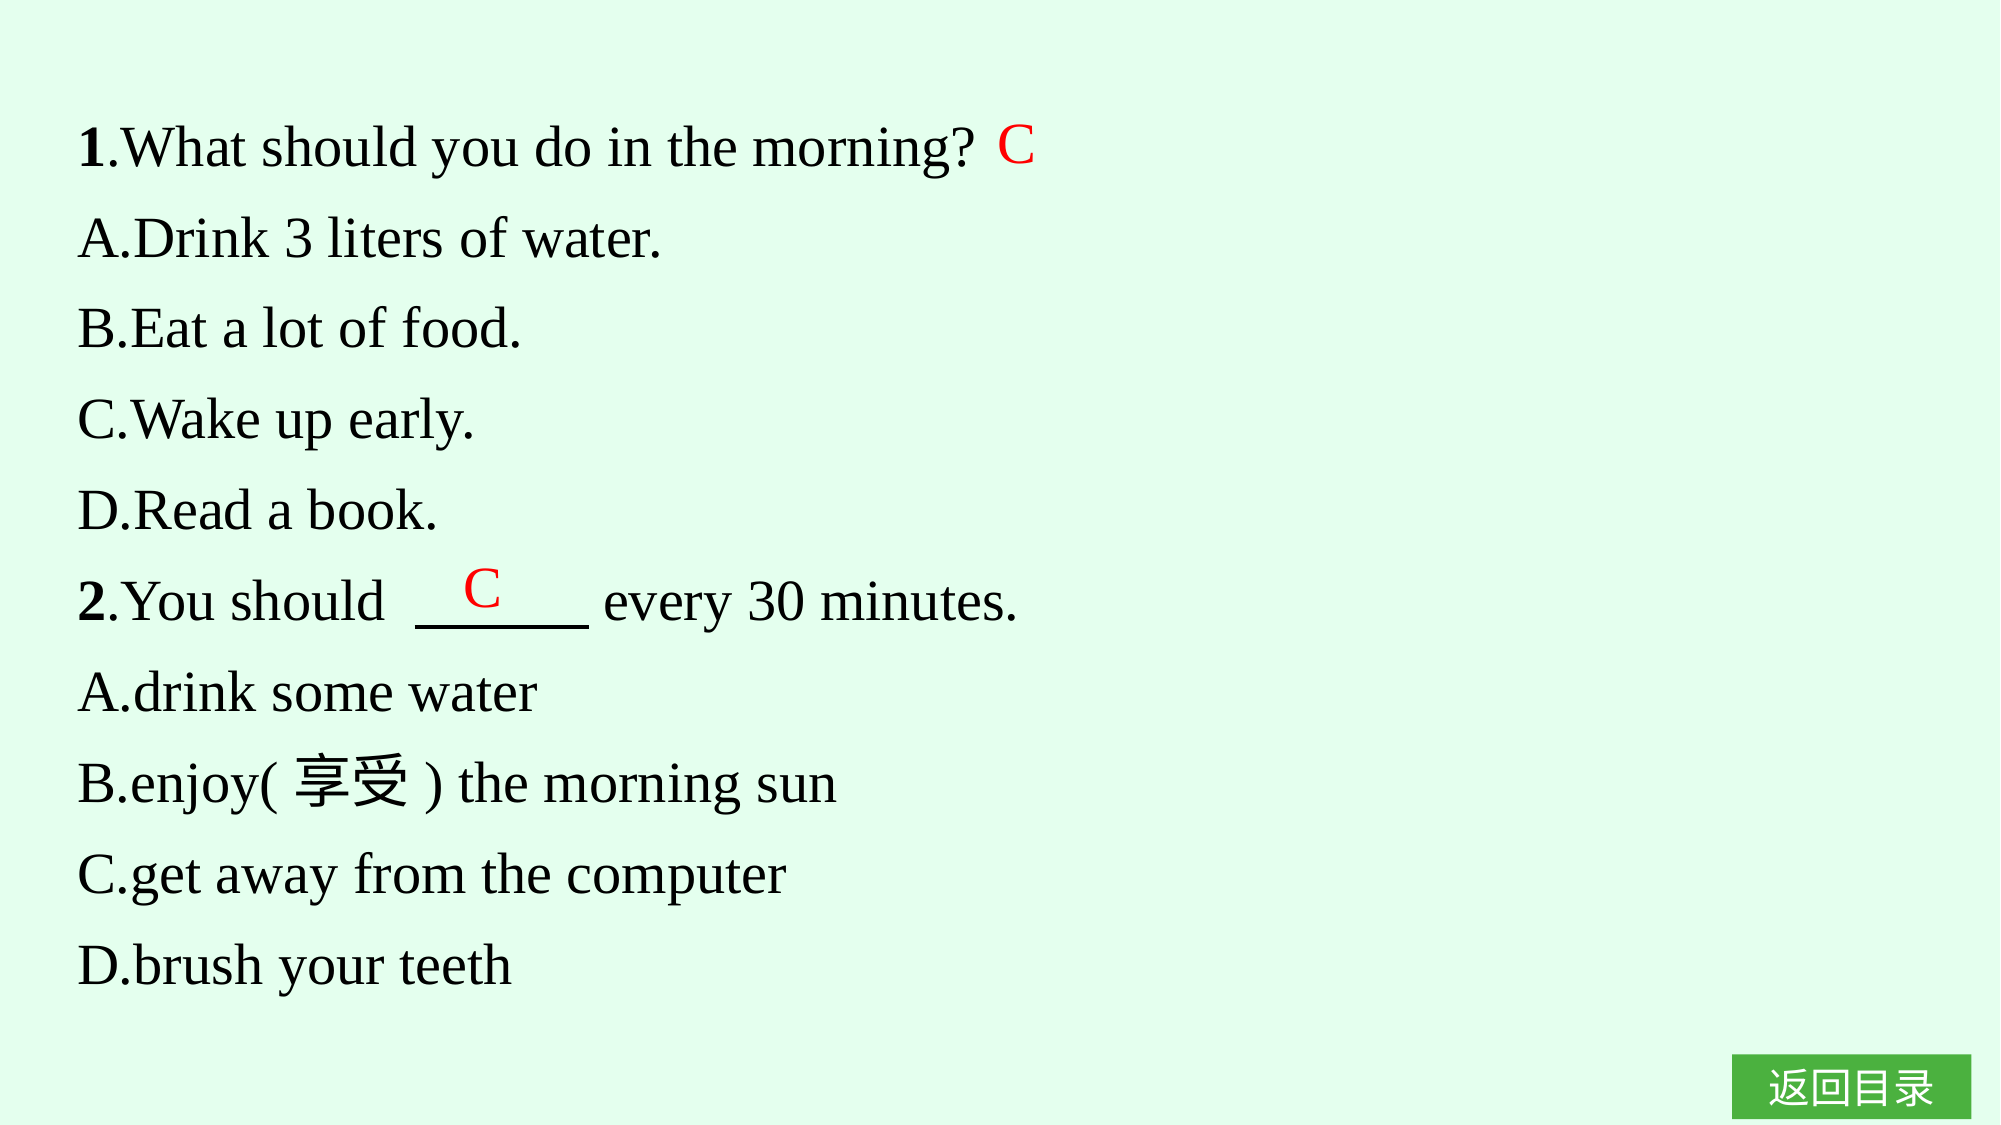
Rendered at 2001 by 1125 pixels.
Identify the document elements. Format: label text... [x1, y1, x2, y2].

text_box C [983, 97, 1052, 183]
text_box 1.What should you do in the morning? A.Drink 3 liters of water. B.Eat a lot of food. C.Wake up early. D.Read a book. 2.You should every 30 minutes. A.drink some water B.enjoy(享受) the morning sun C.get away from the computer D.brush your teeth [62, 79, 1938, 1004]
text_box C [448, 541, 518, 627]
